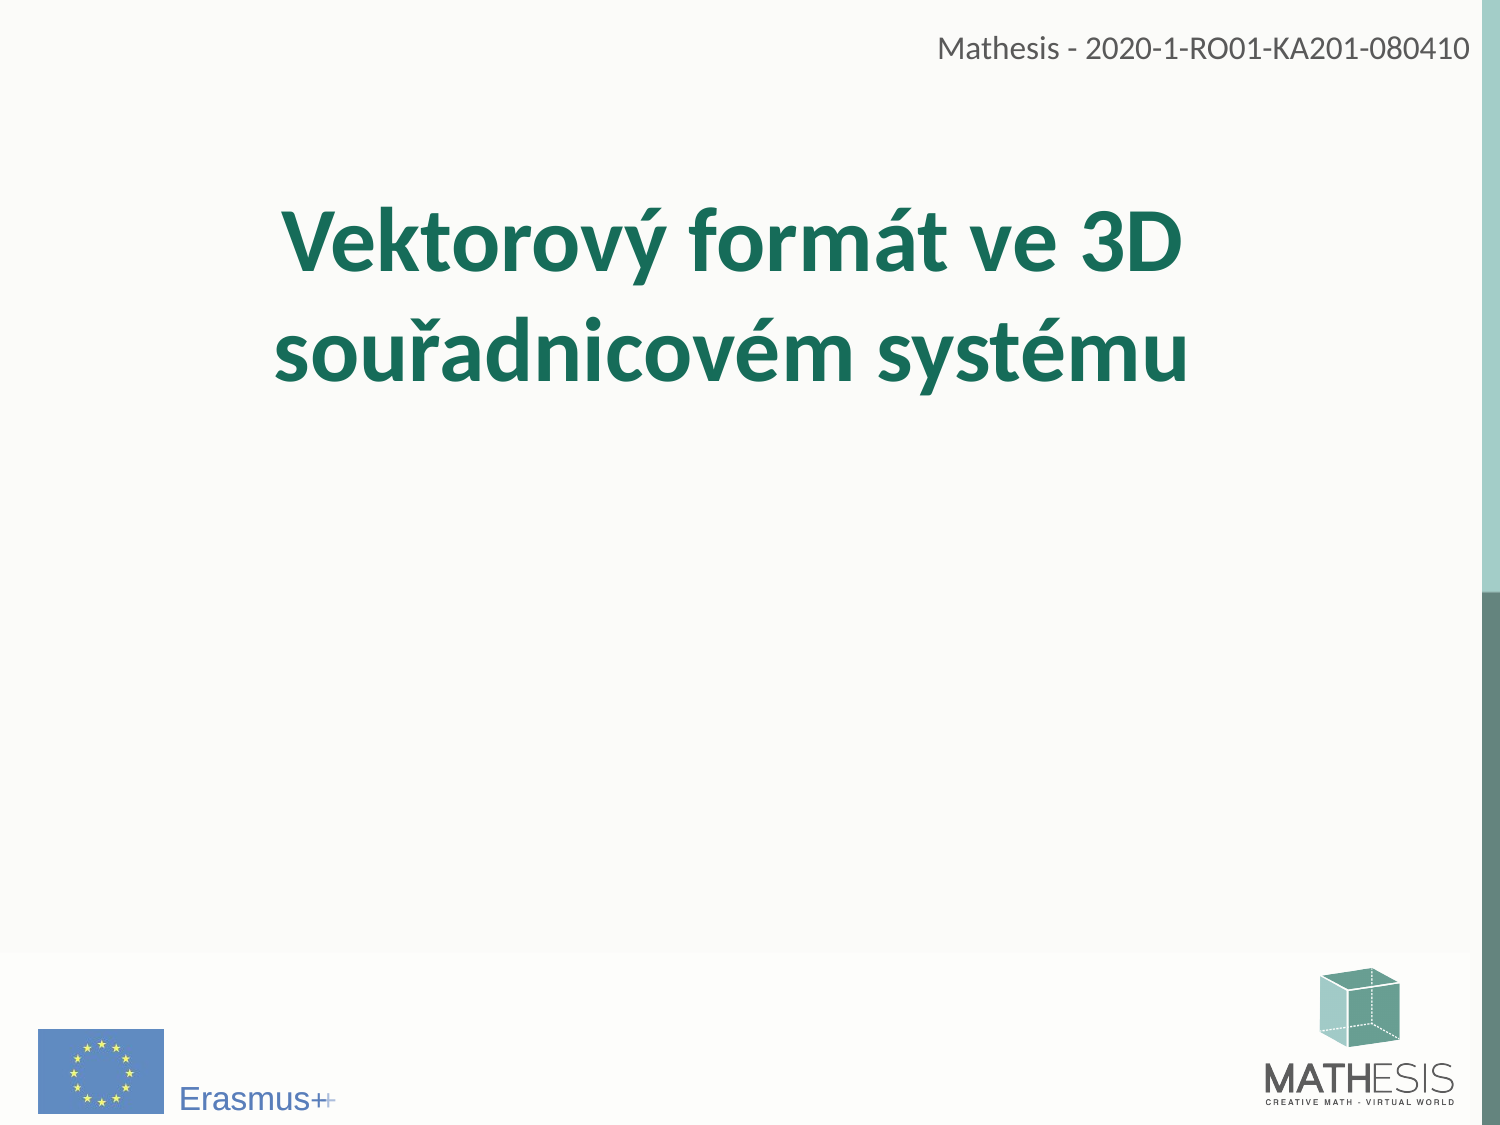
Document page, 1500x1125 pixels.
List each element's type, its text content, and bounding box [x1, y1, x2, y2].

title Vektorový formát ve 3D souřadnicovém systému [53, 172, 1412, 414]
